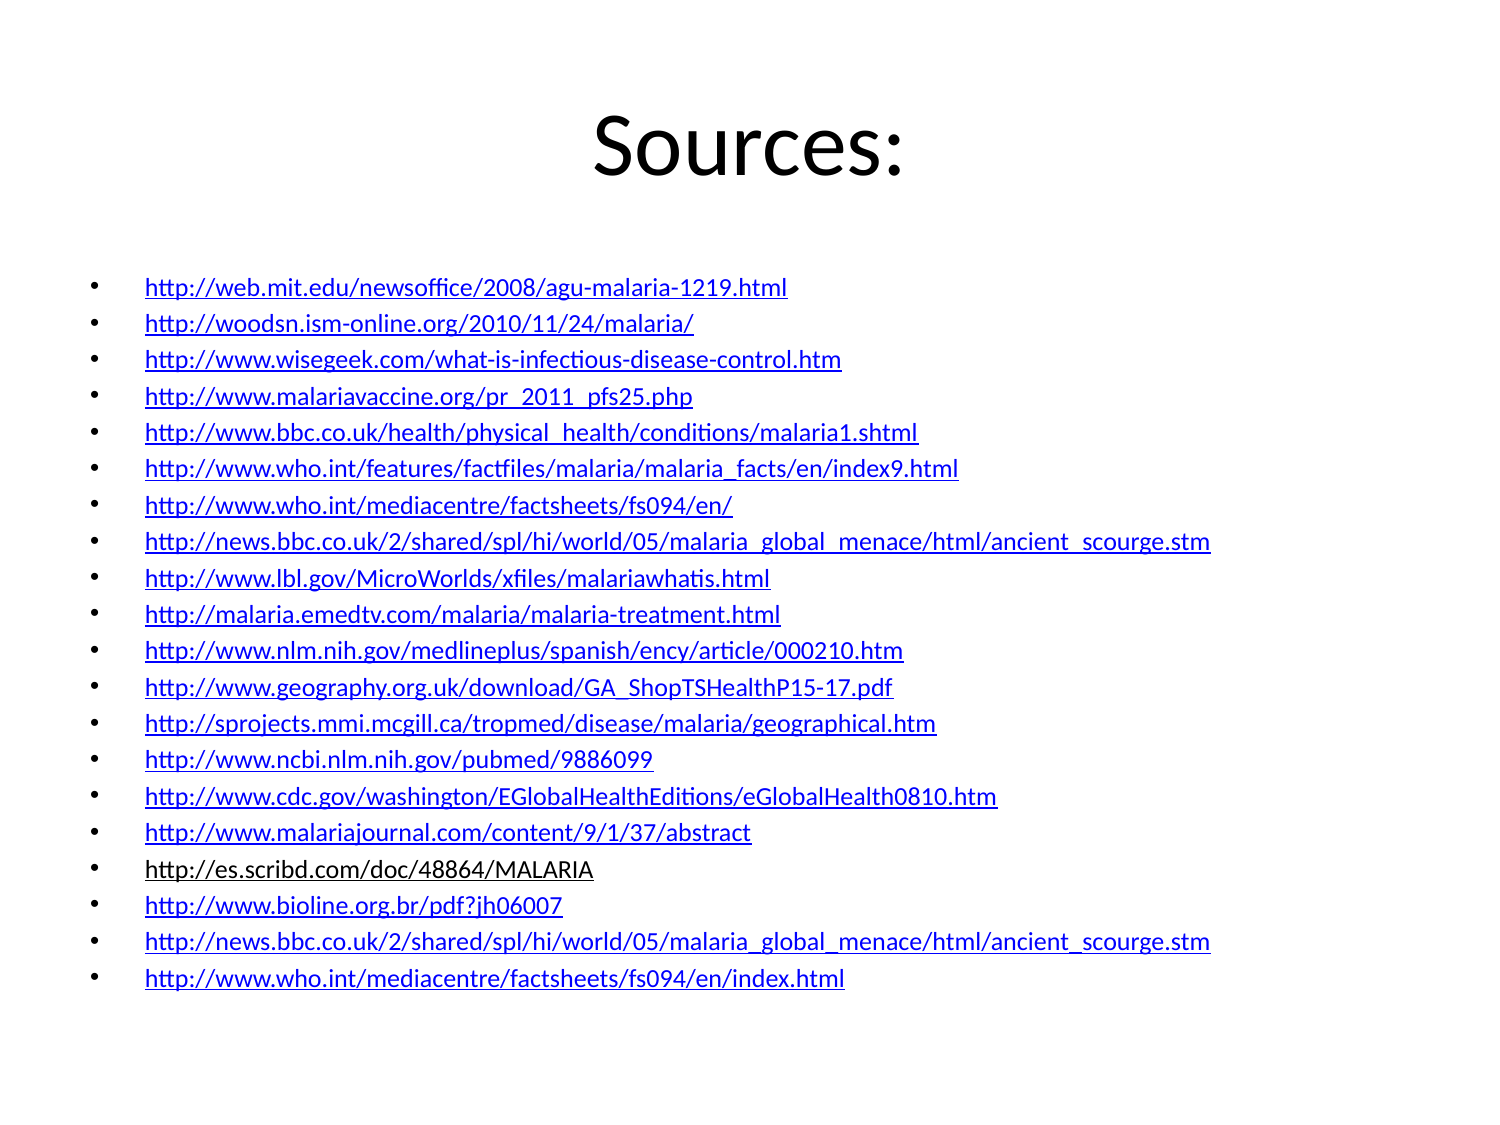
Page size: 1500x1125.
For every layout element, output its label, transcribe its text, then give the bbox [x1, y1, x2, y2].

list http://web.mit.edu/newsoffice/2008/agu-malaria-1219.html http://woodsn.ism-online.org/2010/11/24/malaria/ http://www.wisegeek.com/what-is-infectious-disease-control.htm http://www.malariavaccine.org/pr_2011_pfs25.php http://www.bbc.co.uk/health/physical_health/conditions/malaria1.shtml http://www.who.int/features/factfiles/malaria/malaria_facts/en/index9.html http://www.who.int/mediacentre/factsheets/fs094/en/ http://news.bbc.co.uk/2/shared/spl/hi/world/05/malaria_global_menace/html/ancient_scourge.stm http://www.lbl.gov/MicroWorlds/xfiles/malariawhatis.html http://malaria.emedtv.com/malaria/malaria-treatment.html http://www.nlm.nih.gov/medlineplus/spanish/ency/article/000210.htm http://www.geography.org.uk/download/GA_ShopTSHealthP15-17.pdf http://sprojects.mmi.mcgill.ca/tropmed/disease/malaria/geographical.htm http://www.ncbi.nlm.nih.gov/pubmed/9886099 http://www.cdc.gov/washington/EGlobalHealthEditions/eGlobalHealth0810.htm http://www.malariajournal.com/content/9/1/37/abstract http://es.scribd.com/doc/48864/MALARIA http://www.bioline.org.br/pdf?jh06007 http://news.bbc.co.uk/2/shared/spl/hi/world/05/malaria_global_menace/html/ancient_scourge.stm http://www.who.int/mediacentre/factsheets/fs094/en/index.html [75, 262, 1425, 1013]
title Sources: [75, 45, 1425, 233]
